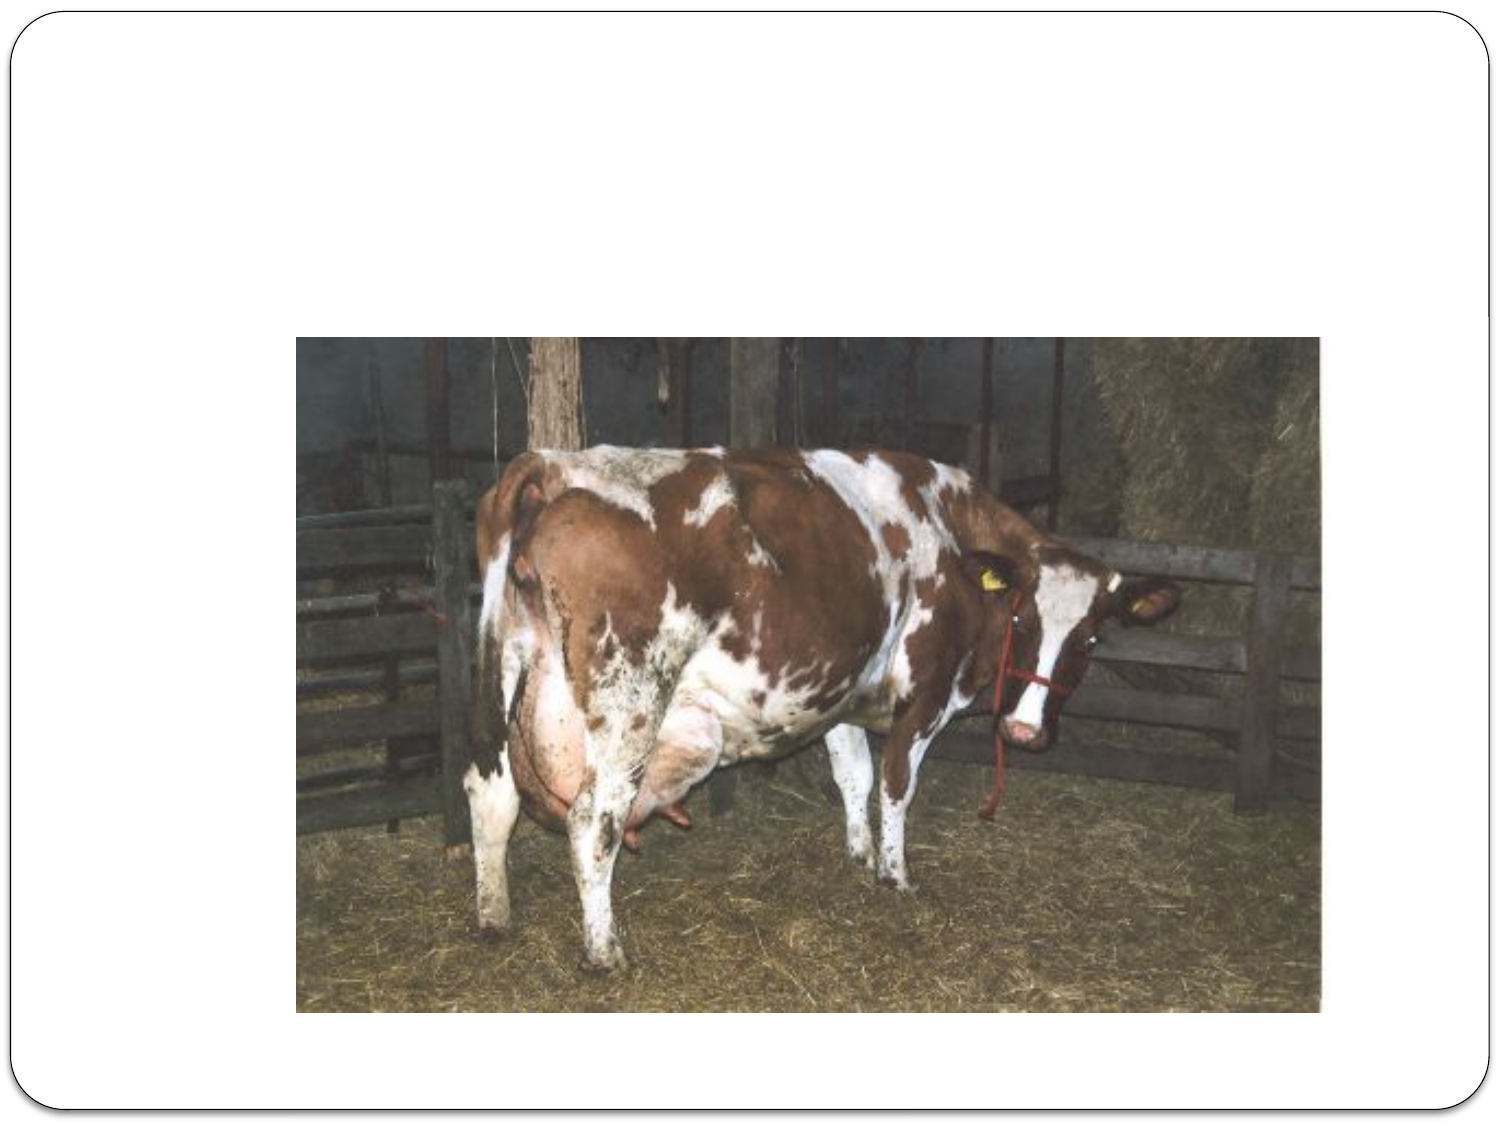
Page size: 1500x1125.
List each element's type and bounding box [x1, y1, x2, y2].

list [296, 337, 1329, 1013]
